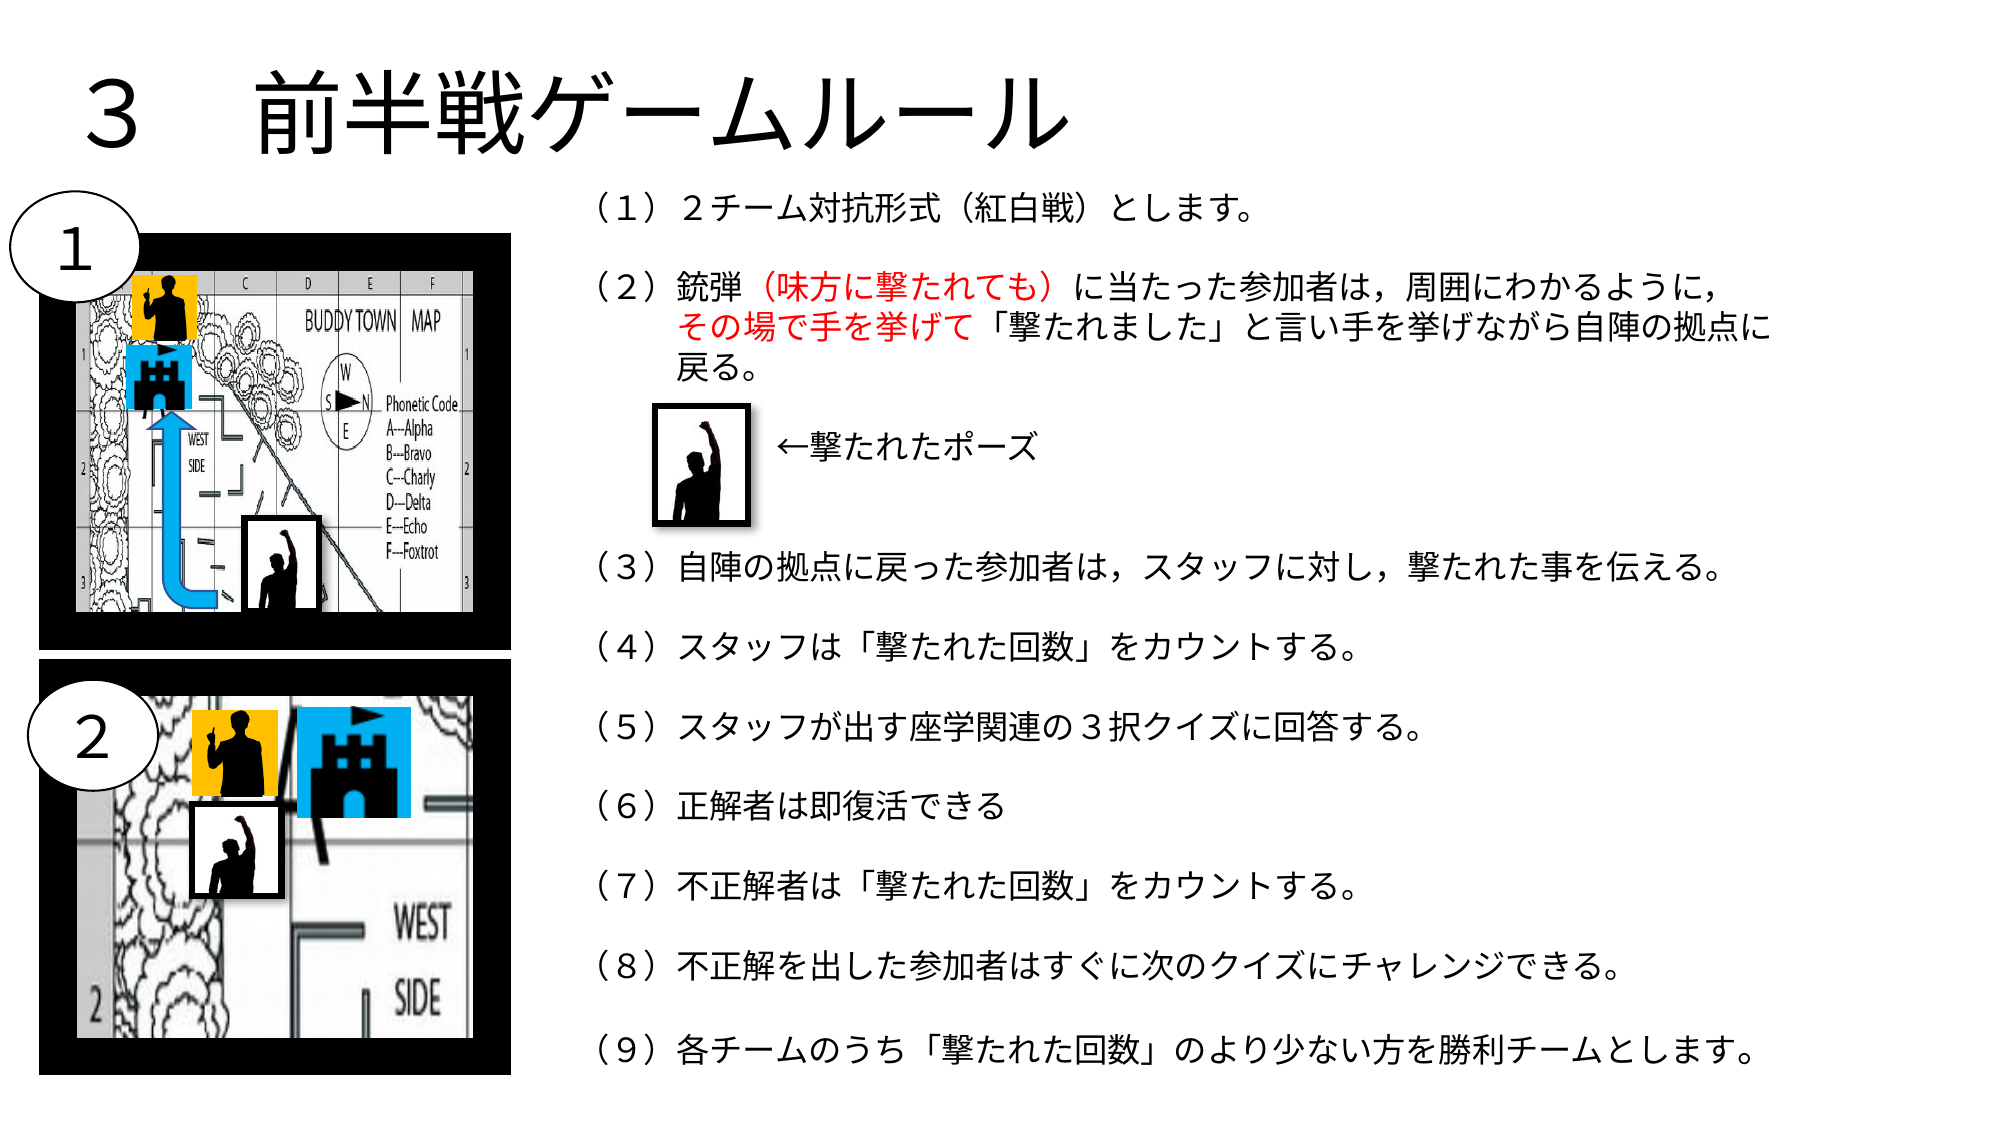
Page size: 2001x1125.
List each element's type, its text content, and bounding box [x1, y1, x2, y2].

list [76, 270, 474, 613]
title ３ 前半戦ゲームルール [52, 8, 1778, 227]
picture [658, 409, 746, 521]
picture [136, 363, 183, 410]
picture [247, 520, 317, 609]
picture [76, 696, 474, 1038]
text_box ２ [26, 678, 141, 790]
picture [132, 275, 198, 341]
picture [160, 344, 171, 353]
text_box （１）２チーム対抗形式（紅白戦）とします。 （２）銃弾（味方に撃たれても）に当たった参加者は，周囲にわかるように， その場で手を挙げて「撃たれました」と言い手を挙げながら自陣の拠点に 戻る。 ←撃たれたポーズ （３）自陣の拠点に戻った参加者は，スタッフに対し，撃たれた事を伝える。 （４）スタッフは「撃たれた回数」をカウントする。 （５）スタッフが出す座学関連の３択クイズに回答する。 （６）正解者は即復活できる （７）不正解者は「撃たれた回数」をカウントする。 （８）不正解を出した参加者はすぐに次のクイズにチャレンジできる。 （９）各チームのうち「撃たれた回数」のより少ない方を勝利チームとします。 [562, 179, 1951, 1078]
text_box １ [9, 190, 142, 304]
